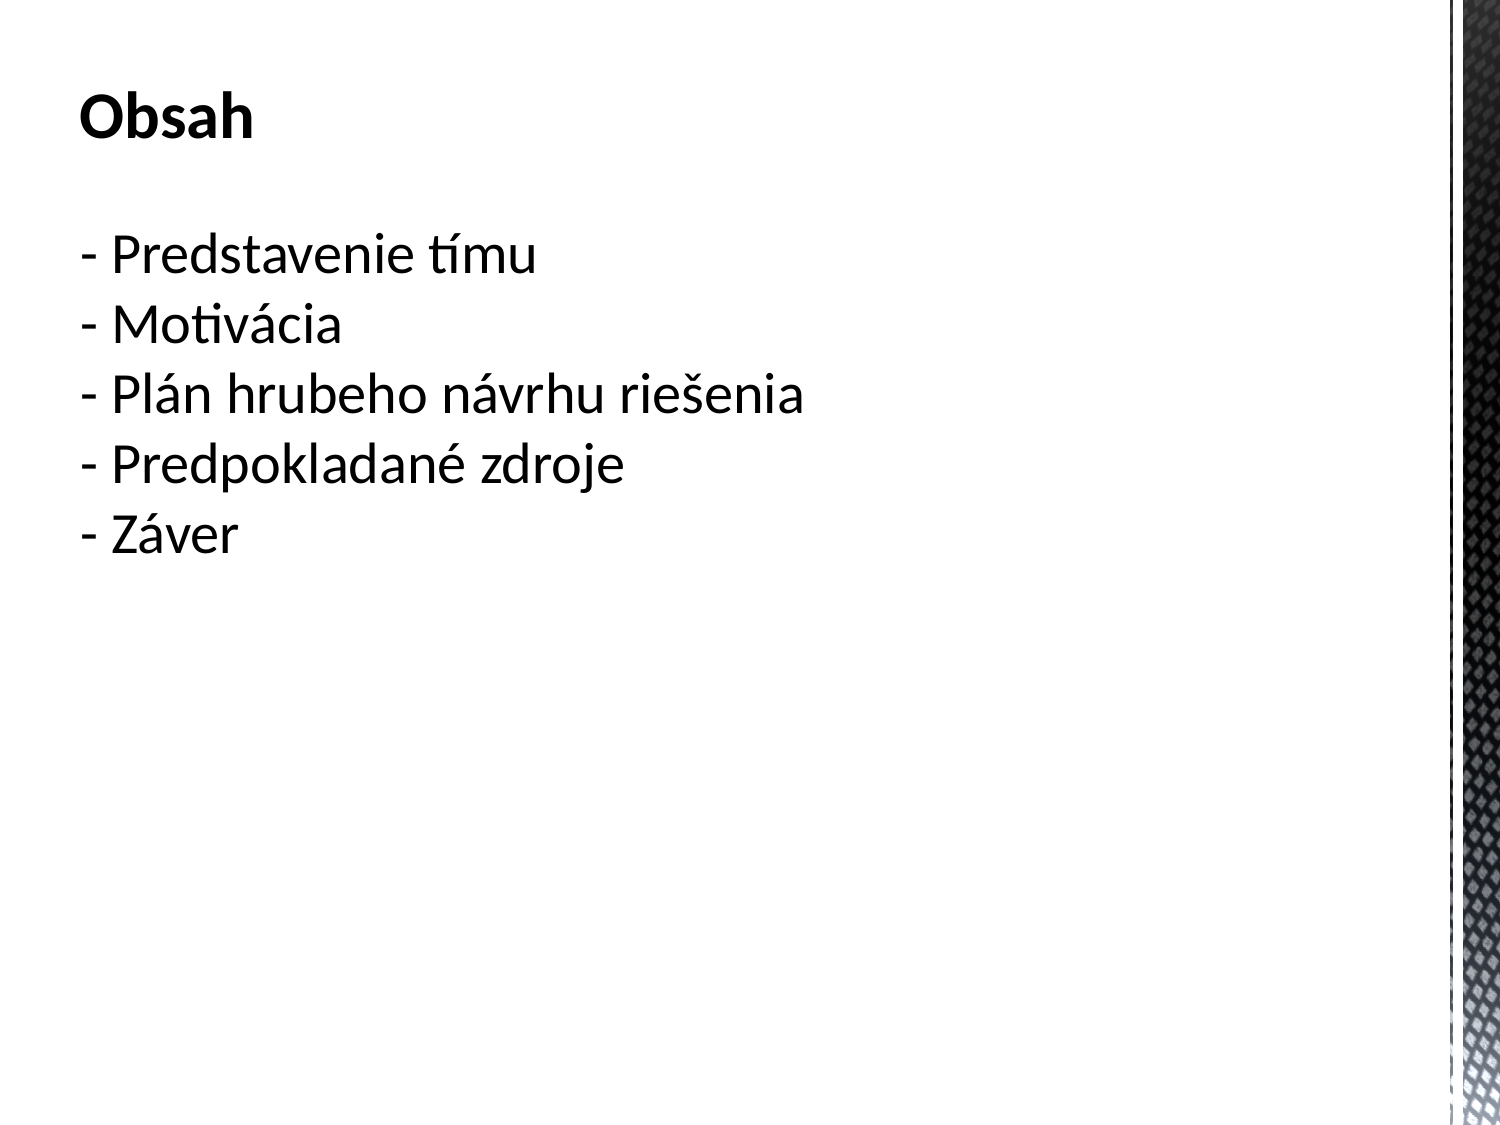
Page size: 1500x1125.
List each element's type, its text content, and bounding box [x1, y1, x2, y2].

picture [1447, 0, 1500, 1125]
title - Predstavenie tímu - Motivácia - Plán hrubeho návrhu riešenia - Predpokladané zdroje - Záver [64, 208, 1376, 1013]
text_box Obsah [64, 64, 1294, 160]
